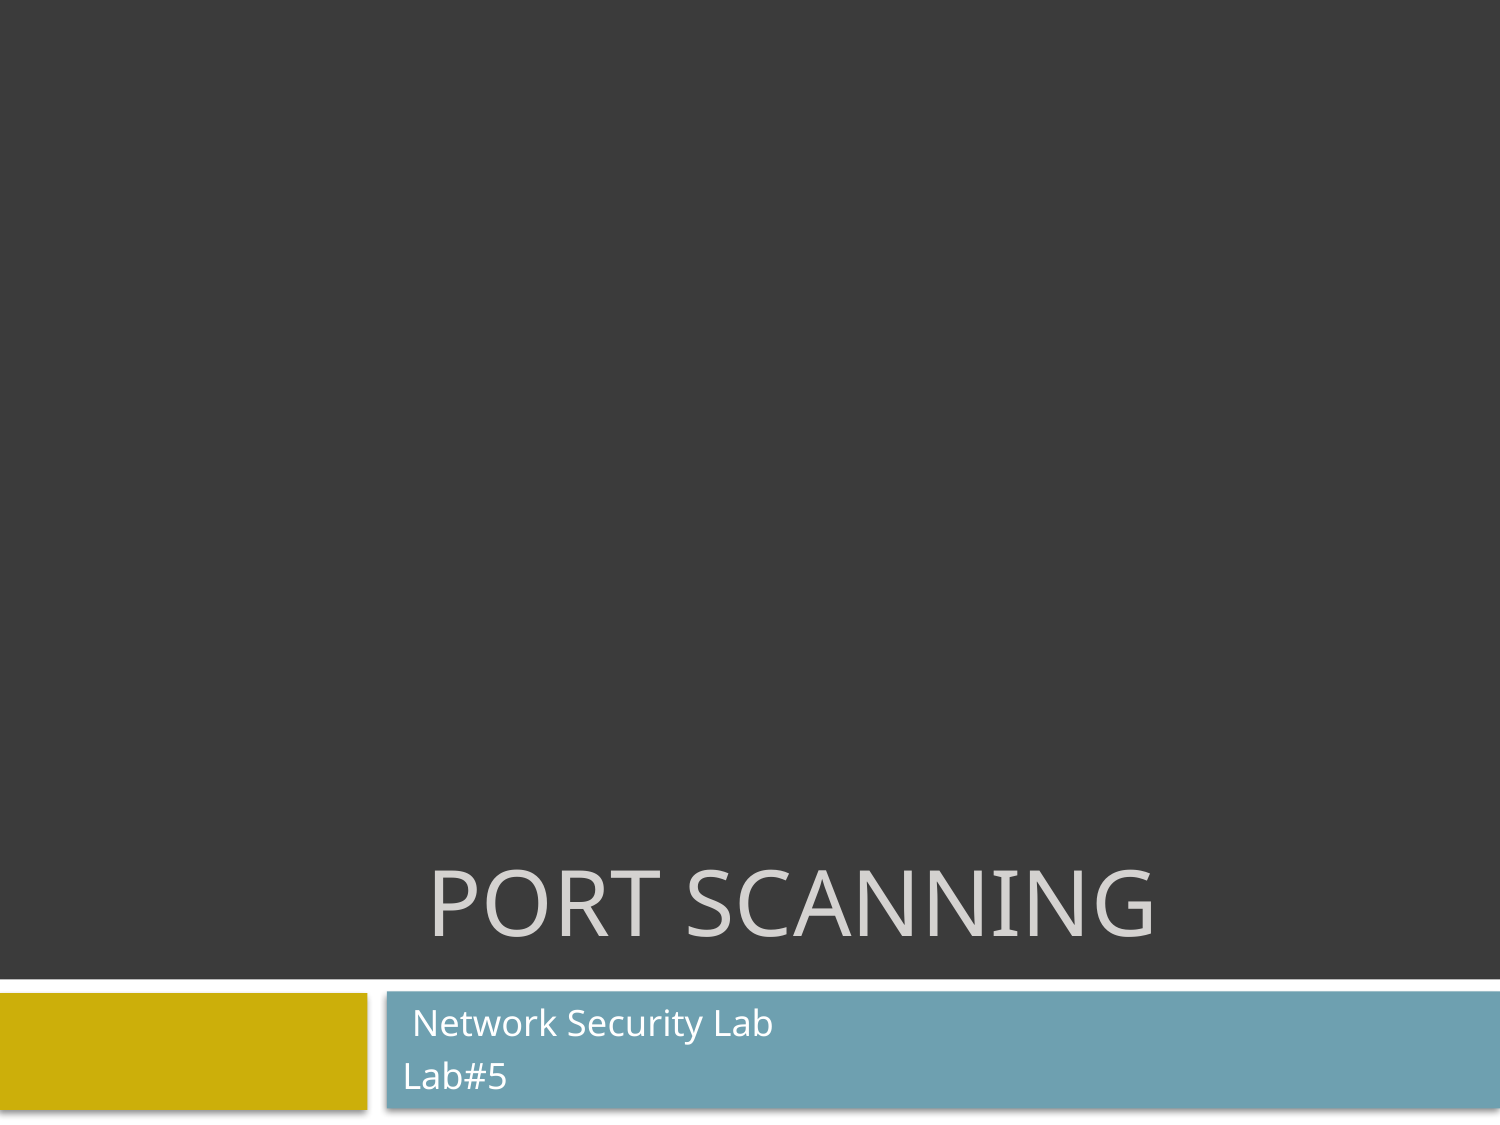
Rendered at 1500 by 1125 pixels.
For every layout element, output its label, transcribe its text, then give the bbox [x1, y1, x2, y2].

title Port Scanning [387, 662, 1450, 963]
subtitle Network Security Lab Lab#5 [387, 992, 1488, 1105]
